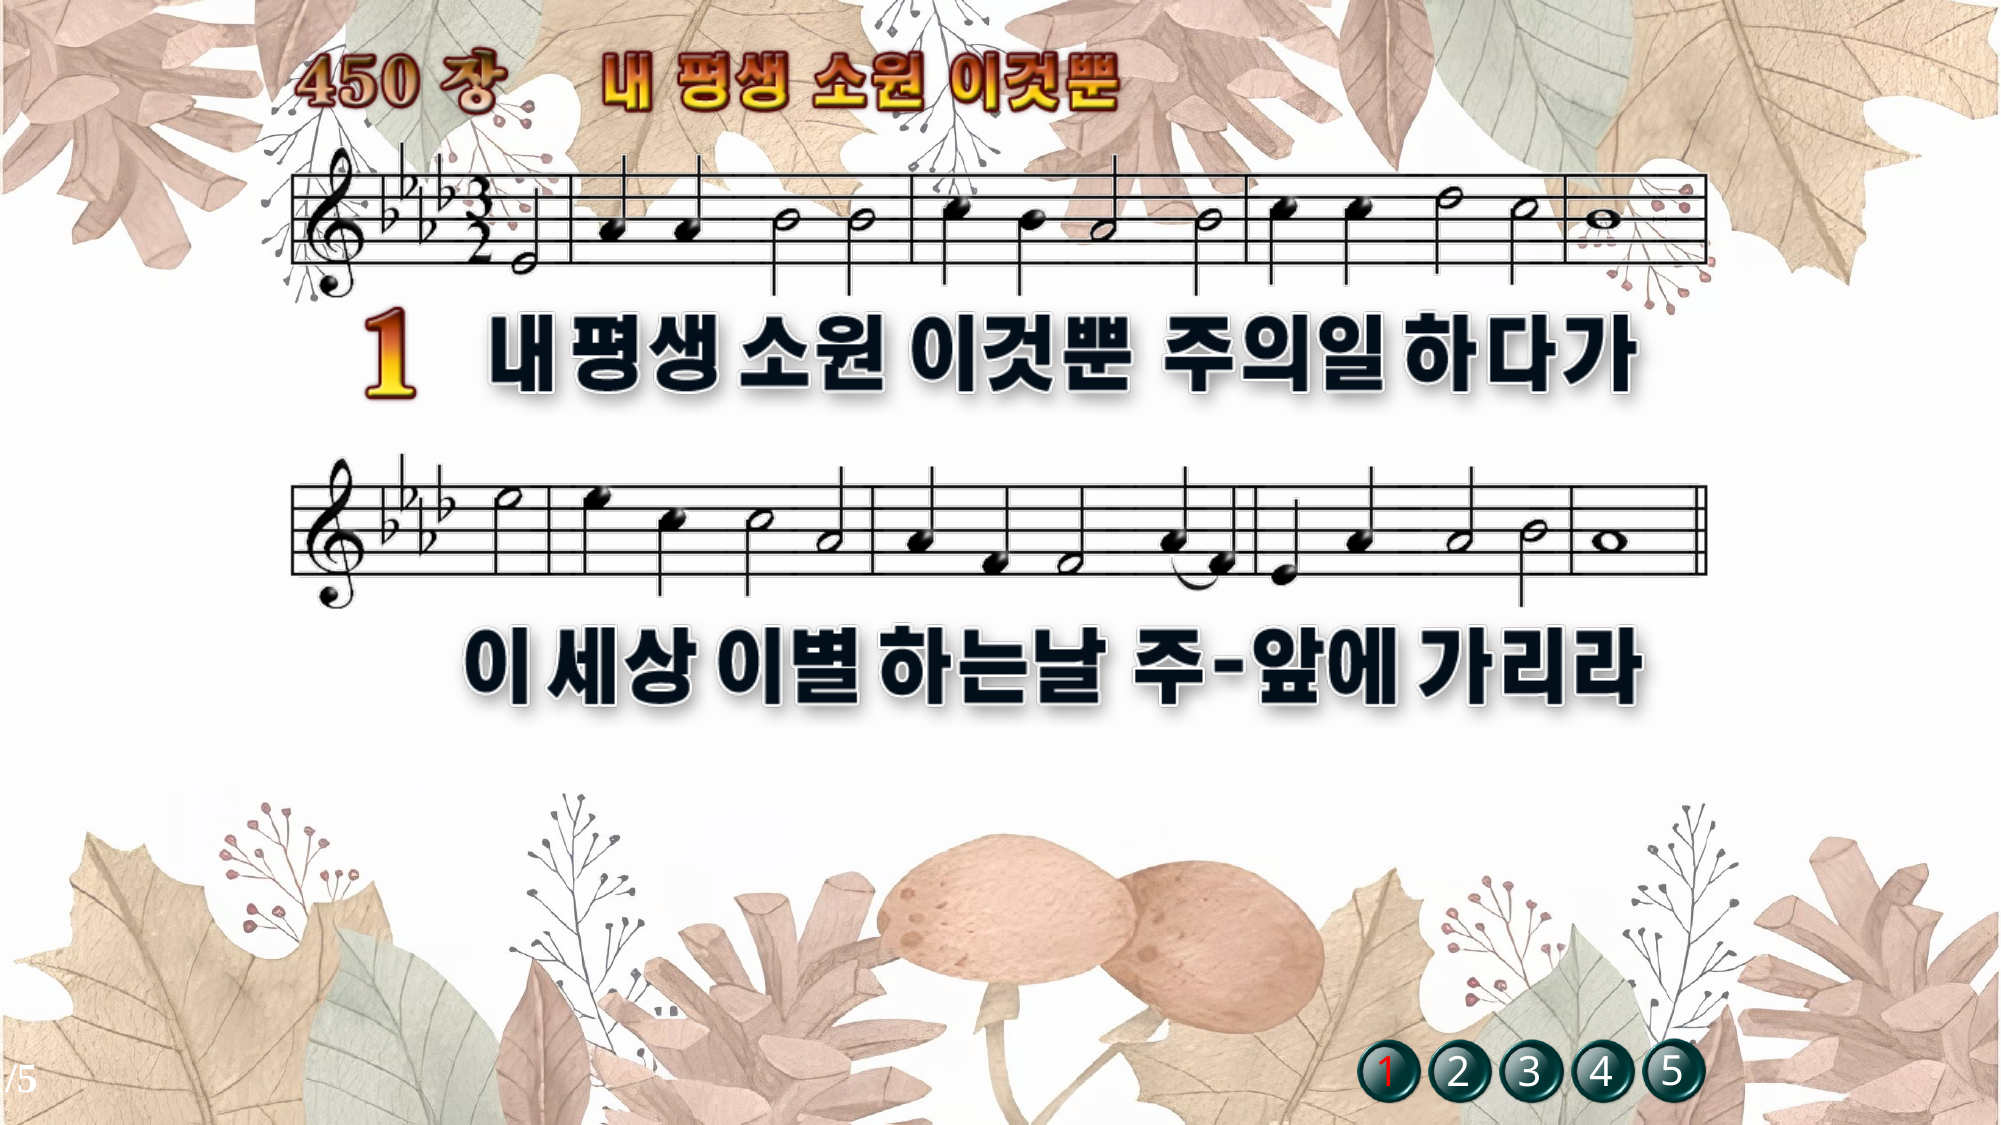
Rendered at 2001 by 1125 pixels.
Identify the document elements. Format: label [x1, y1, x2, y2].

text_box [1568, 1035, 1638, 1106]
text_box [1496, 1035, 1567, 1106]
text_box [1425, 1035, 1496, 1106]
text_box [1639, 1034, 1709, 1106]
text_box [1354, 1035, 1424, 1106]
picture [0, 0, 2001, 1125]
